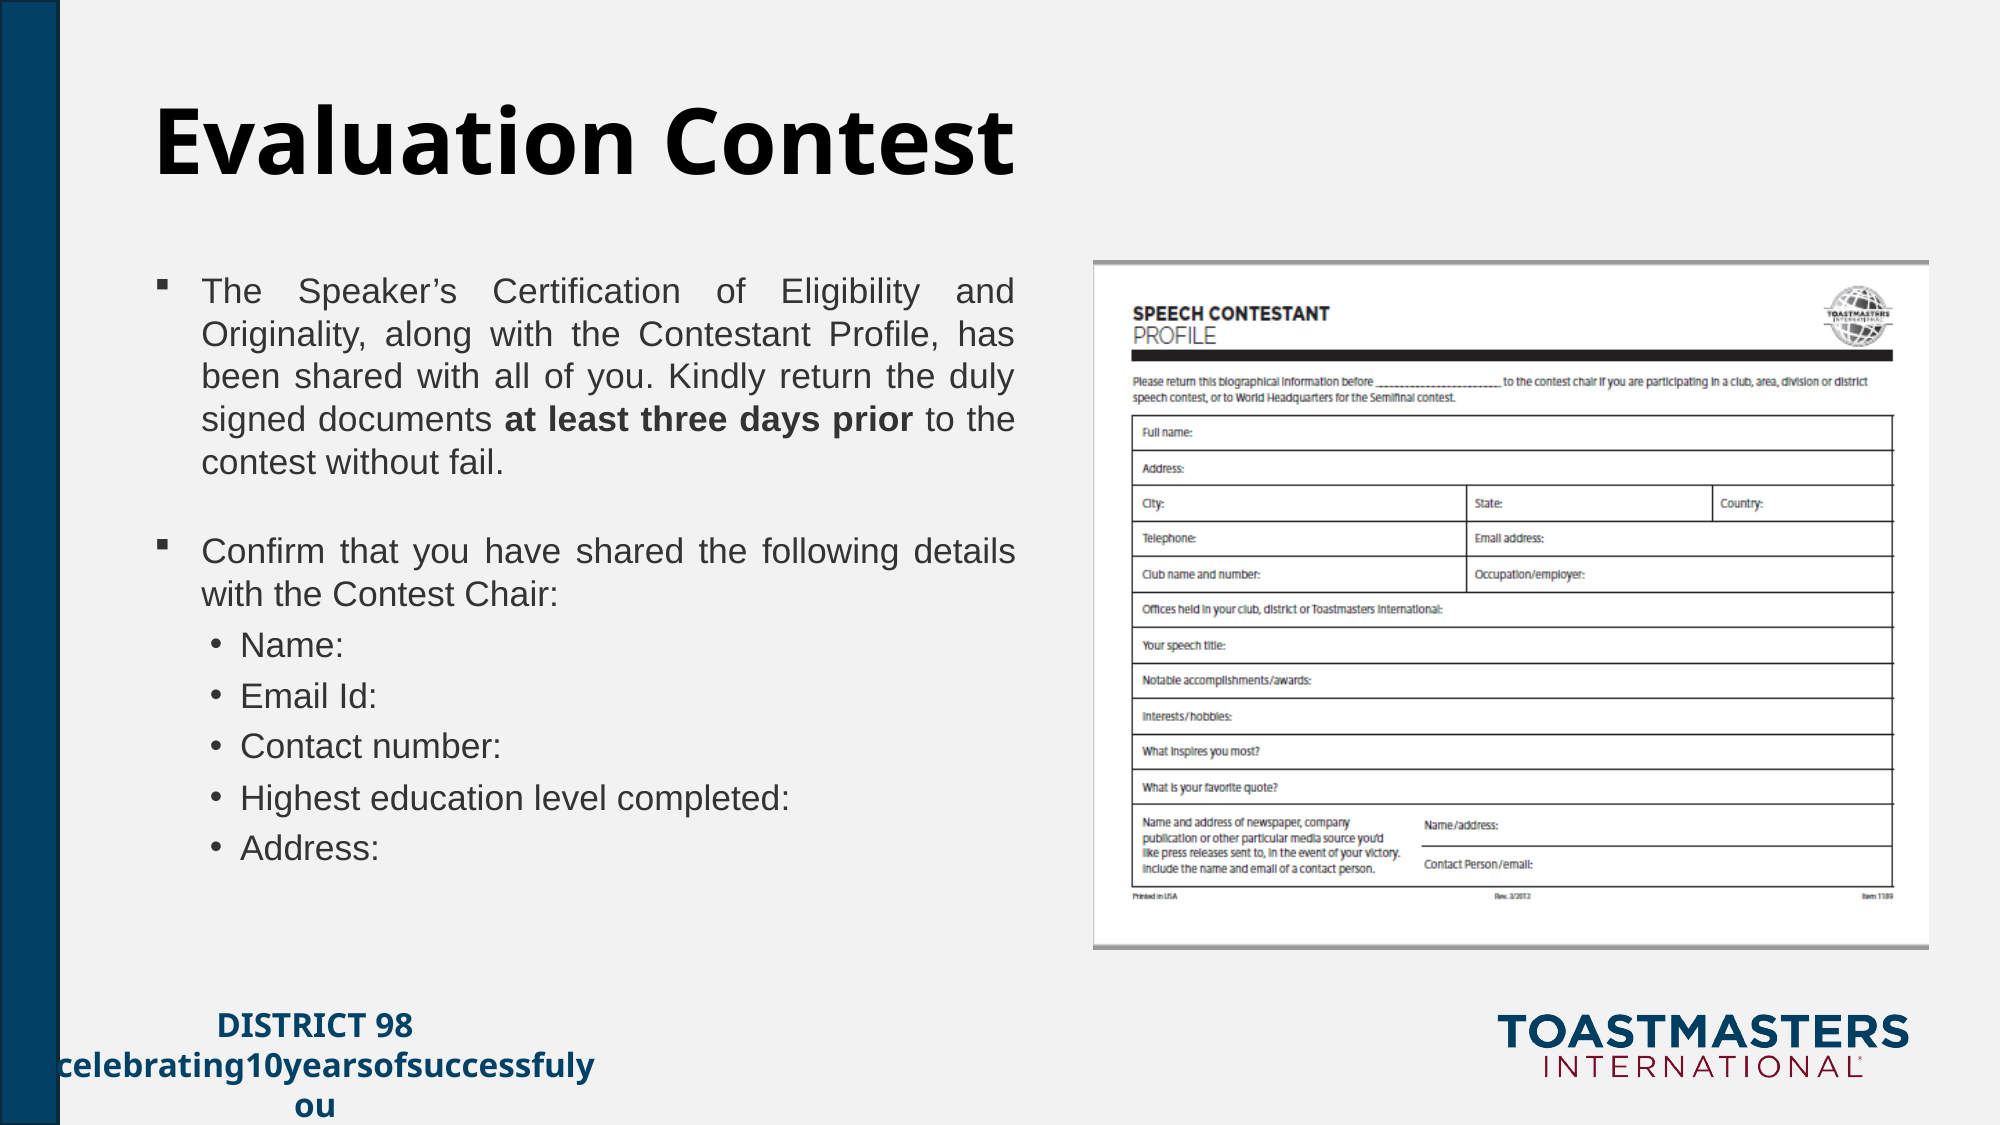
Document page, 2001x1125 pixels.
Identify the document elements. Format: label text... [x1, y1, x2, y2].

picture [1093, 260, 2000, 1125]
text_box DISTRICT 98 #celebrating10yearsofsuccessfulyou [10, 996, 620, 1125]
title Evaluation Contest [137, 59, 1944, 229]
list The Speaker’s Certification of Eligibility and Originality, along with the Contestant Profile, has been shared with all of you. Kindly return the duly signed documents at least three days prior to the contest without fail. Confirm that you have shared the following details with the Contest Chair: Name: Email Id: Contact number: Highest education level completed: Address: [137, 260, 1033, 950]
text_box [0, 0, 60, 1125]
